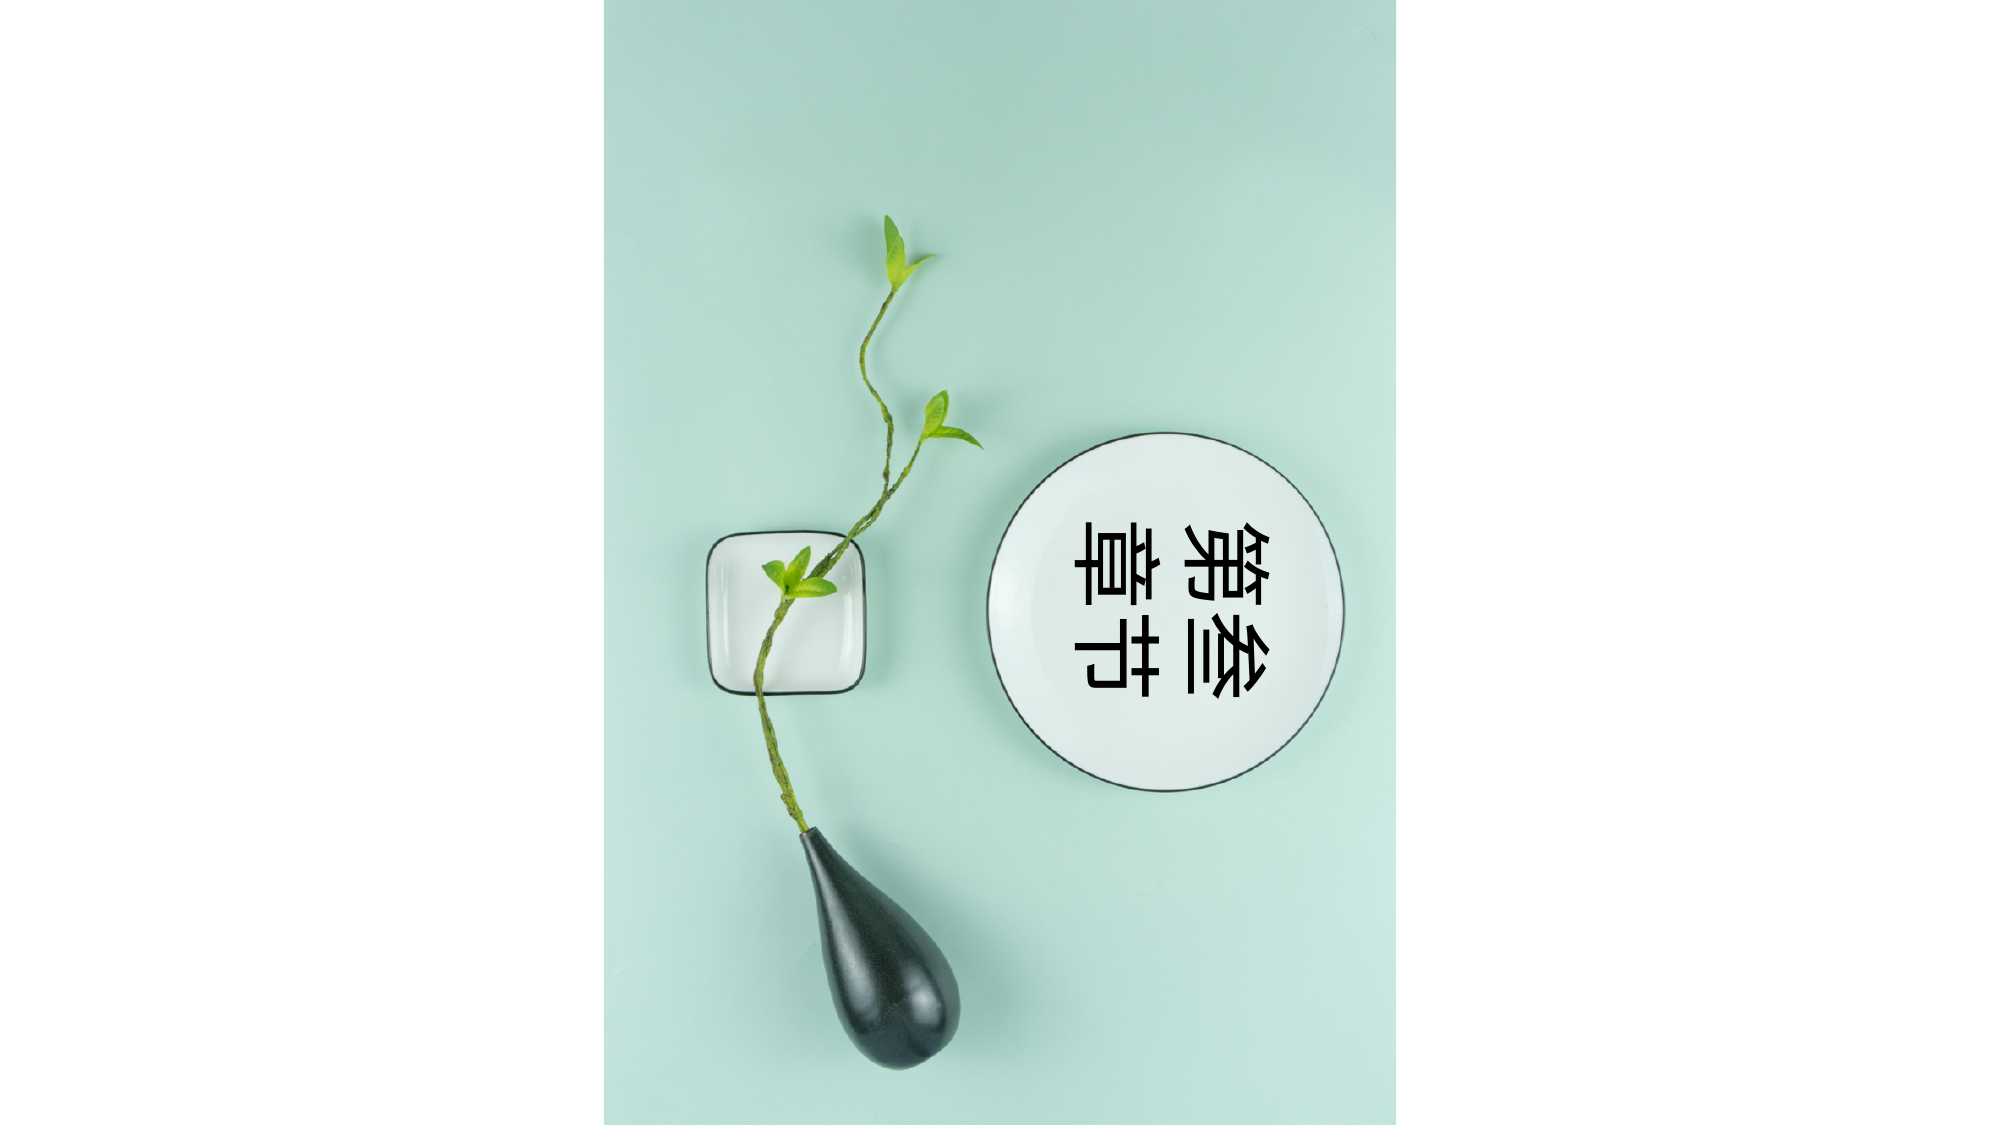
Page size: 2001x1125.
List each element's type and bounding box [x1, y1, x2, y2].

picture [436, 0, 1564, 1125]
